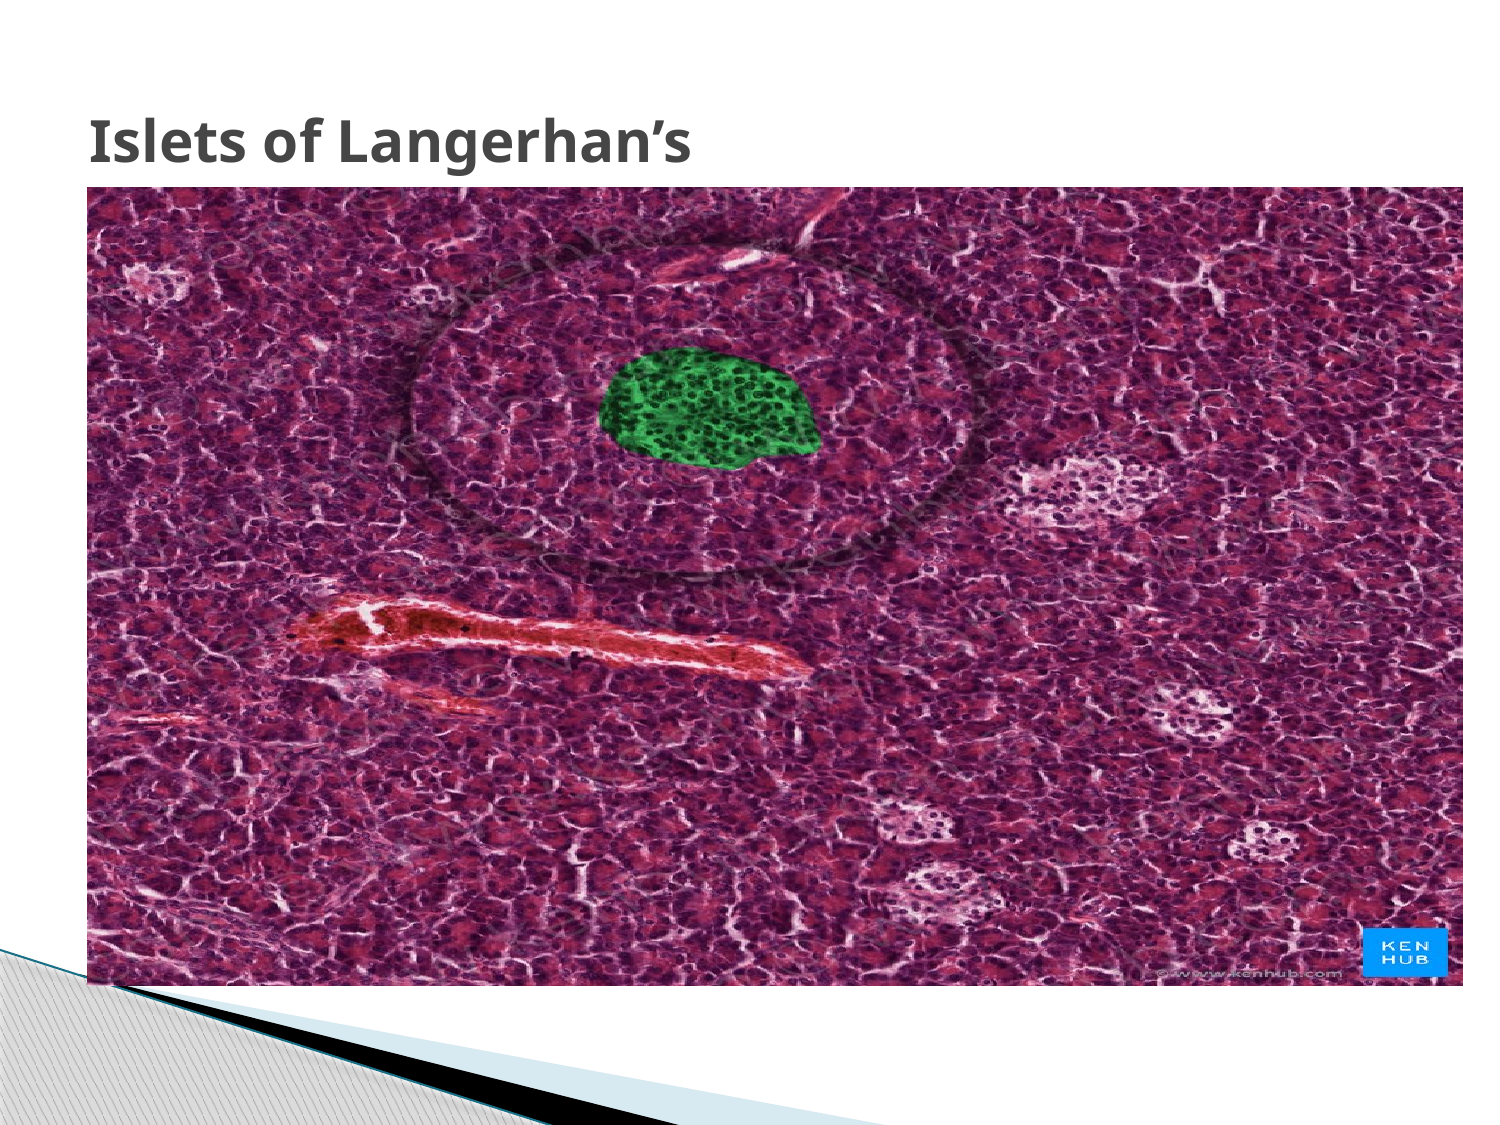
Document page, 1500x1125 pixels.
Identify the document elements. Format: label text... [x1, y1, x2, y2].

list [87, 187, 1463, 986]
title Islets of Langerhan’s [75, 45, 1425, 233]
